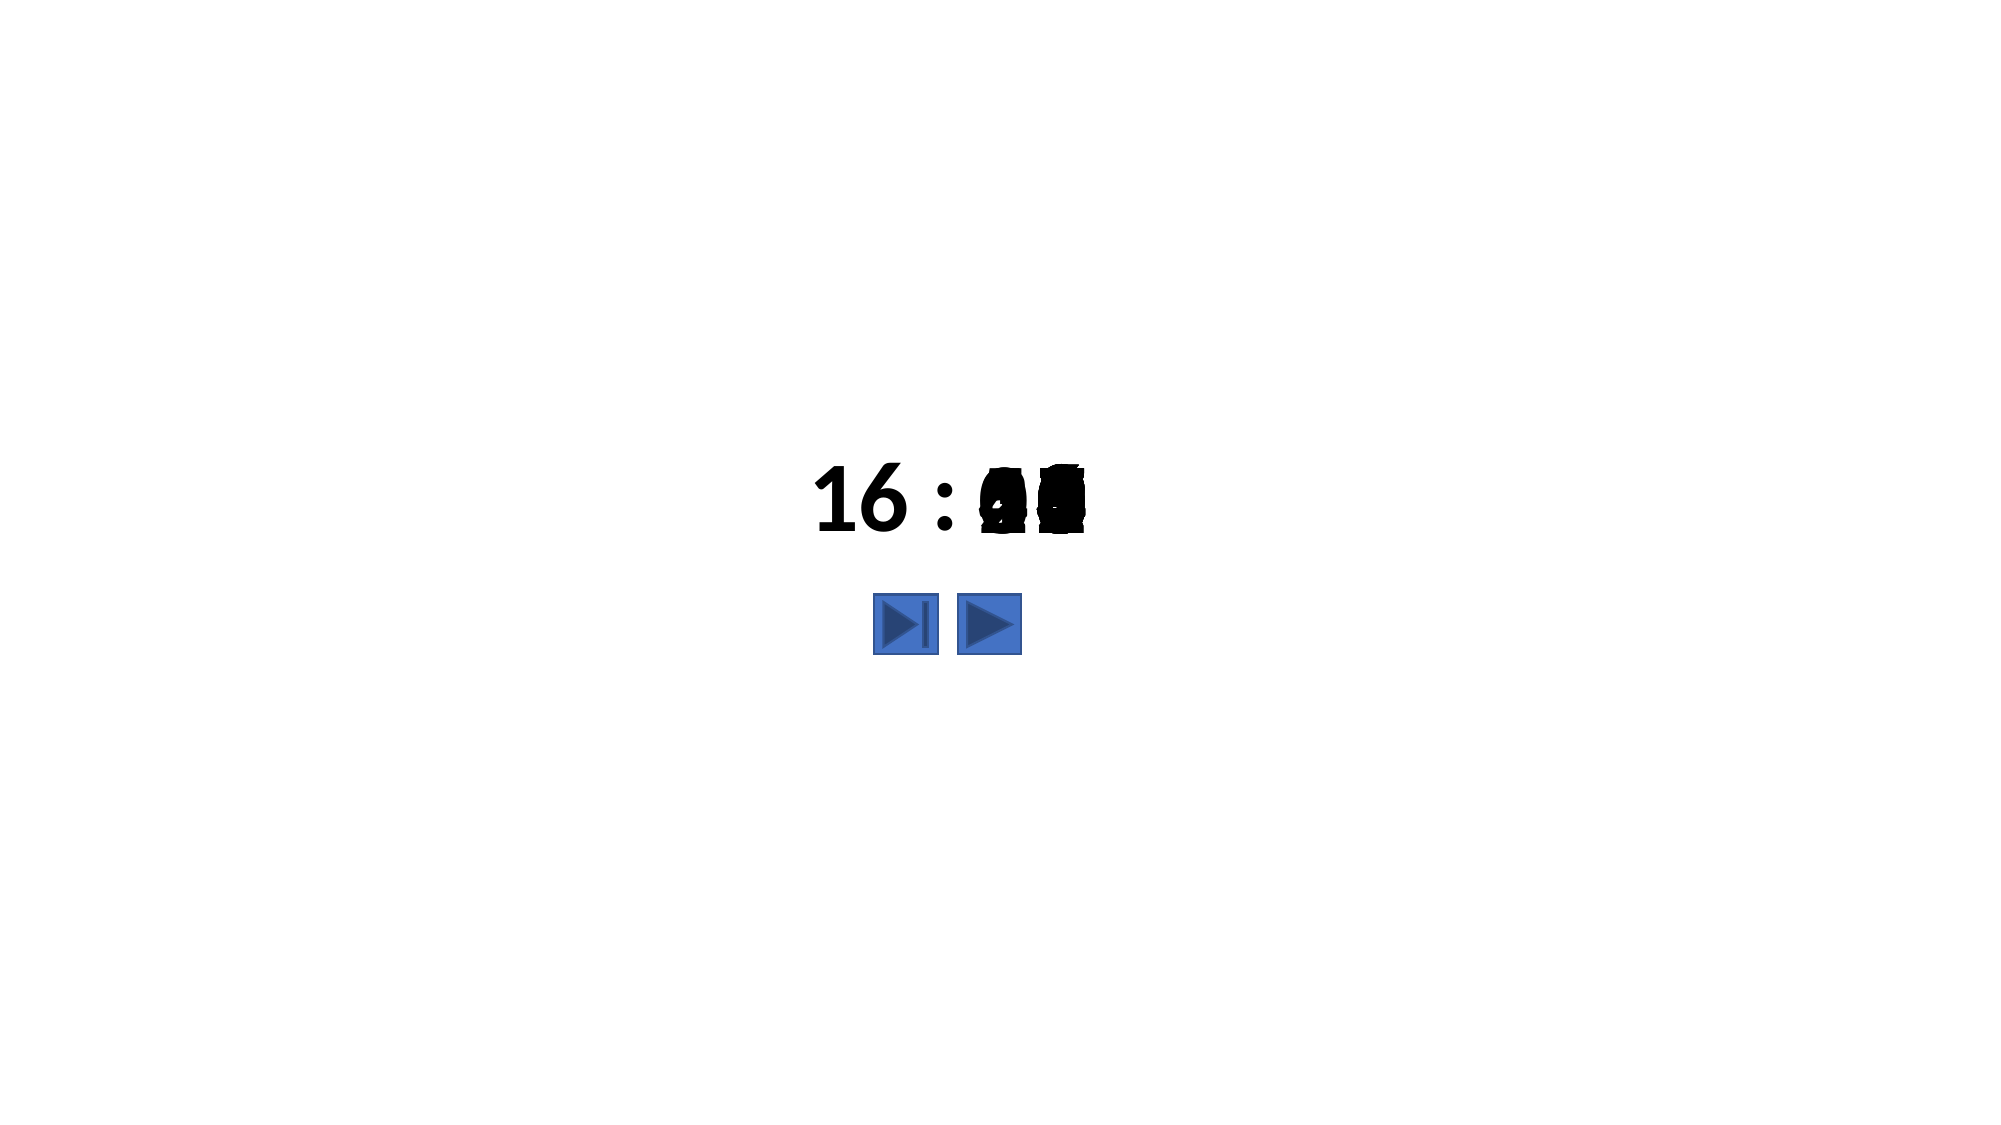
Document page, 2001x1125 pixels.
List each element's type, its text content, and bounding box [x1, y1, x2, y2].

slide_number 15 [784, 461, 925, 522]
